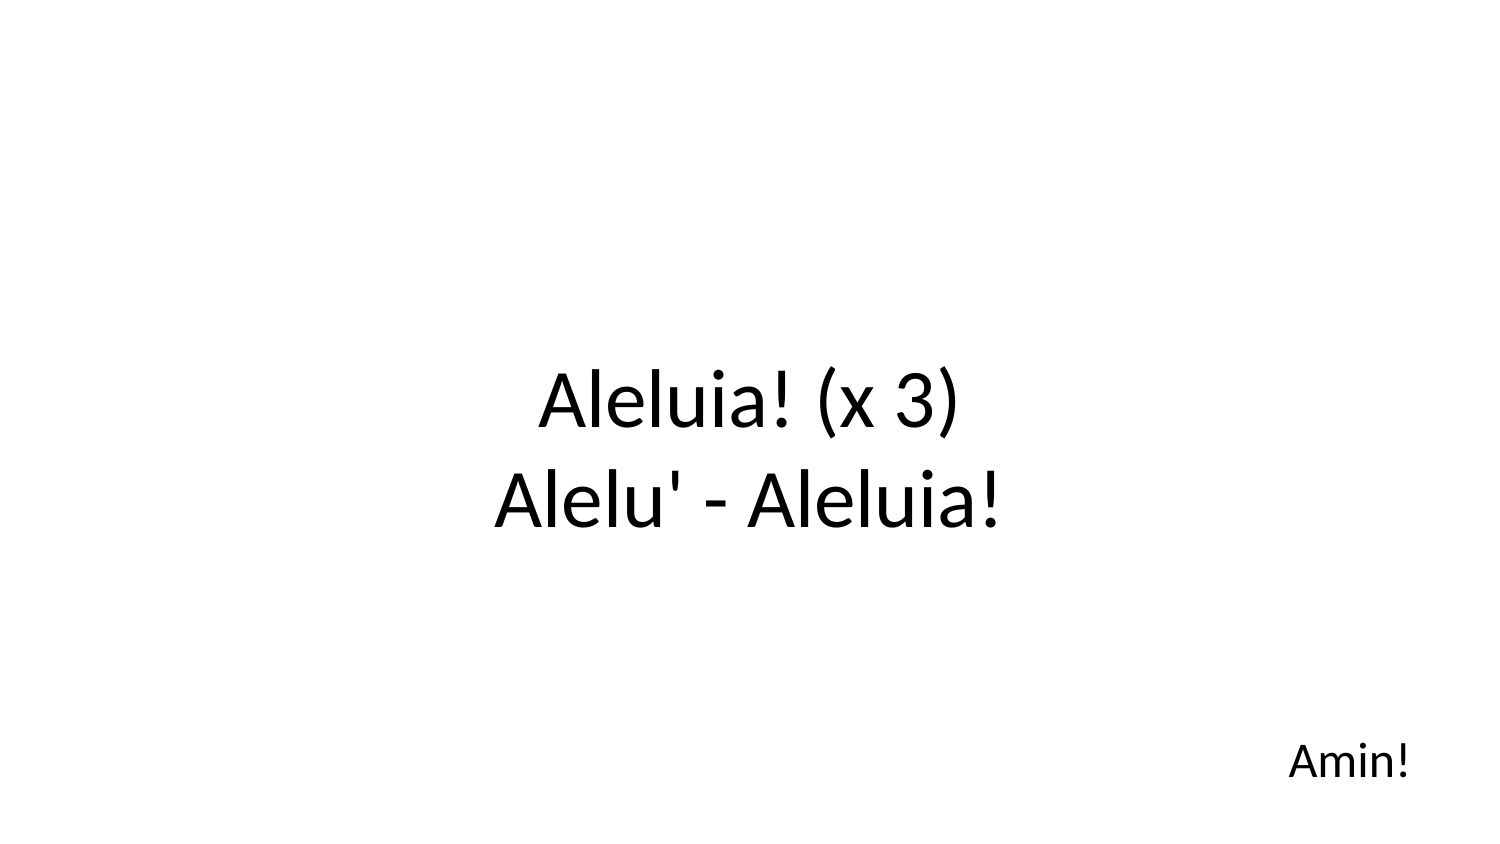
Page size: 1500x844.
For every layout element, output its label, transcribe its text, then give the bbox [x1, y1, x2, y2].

text_box Amin! [1273, 674, 1427, 795]
text_box Aleluia! (x 3) Alelu' - Aleluia! [479, 292, 1020, 552]
